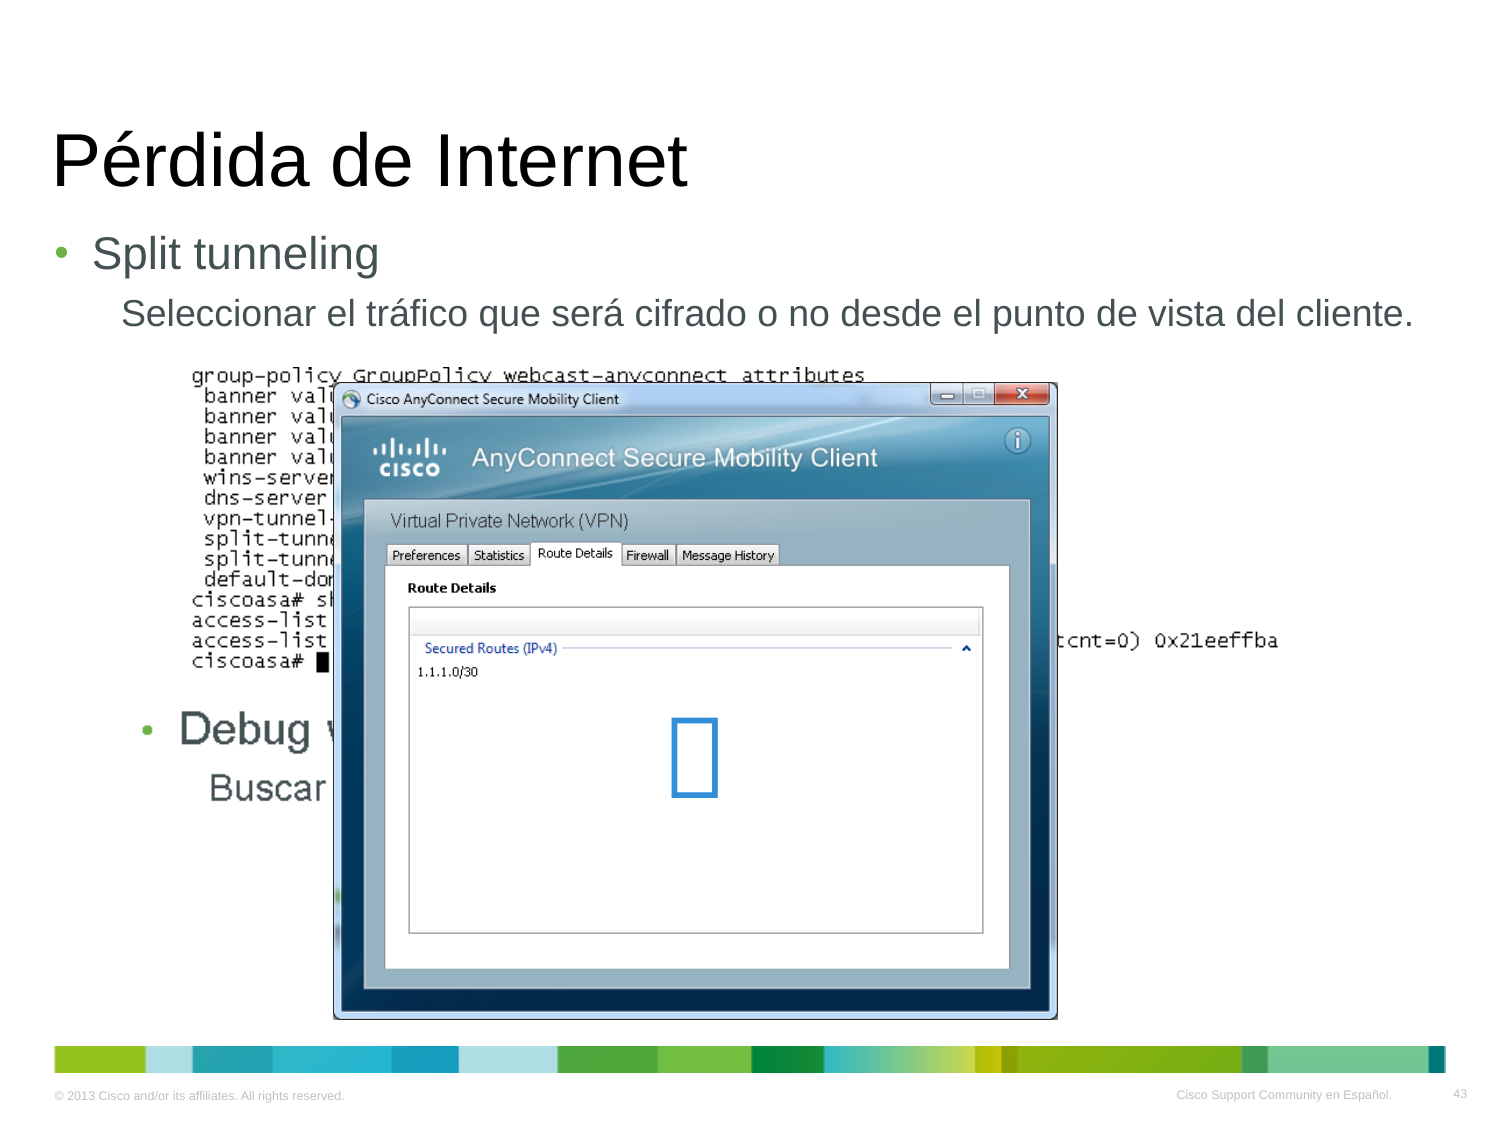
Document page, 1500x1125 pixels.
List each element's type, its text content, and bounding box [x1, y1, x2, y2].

list Split tunneling Seleccionar el tráfico que será cifrado o no desde el punto de vista del cliente. [39, 220, 1447, 1035]
picture [54, 1046, 1446, 1073]
picture [118, 367, 1293, 1020]
title Pérdida de Internet [37, 70, 1447, 209]
